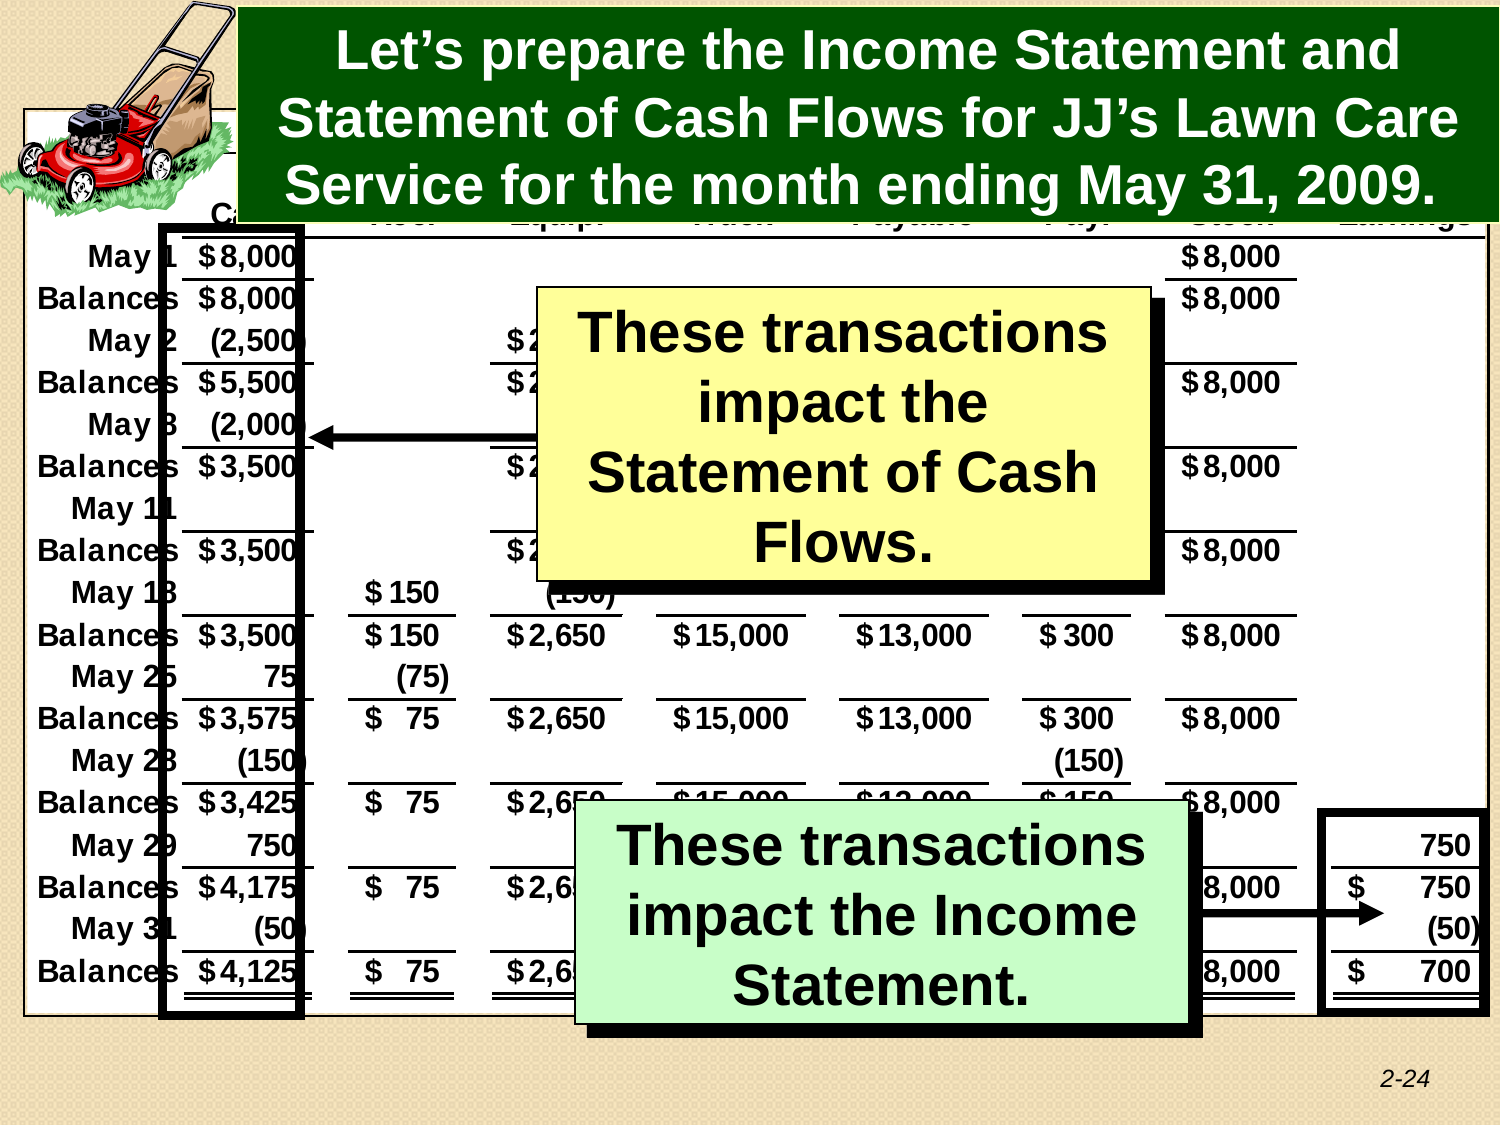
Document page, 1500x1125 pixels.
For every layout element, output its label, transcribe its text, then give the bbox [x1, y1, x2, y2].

text_box Let’s prepare the Income Statement and Statement of Cash Flows for JJ’s Lawn Care Service for the month ending May 31, 2009. [244, 5, 1500, 223]
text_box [24, 109, 1488, 1016]
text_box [574, 799, 1485, 1028]
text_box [0, 0, 238, 220]
